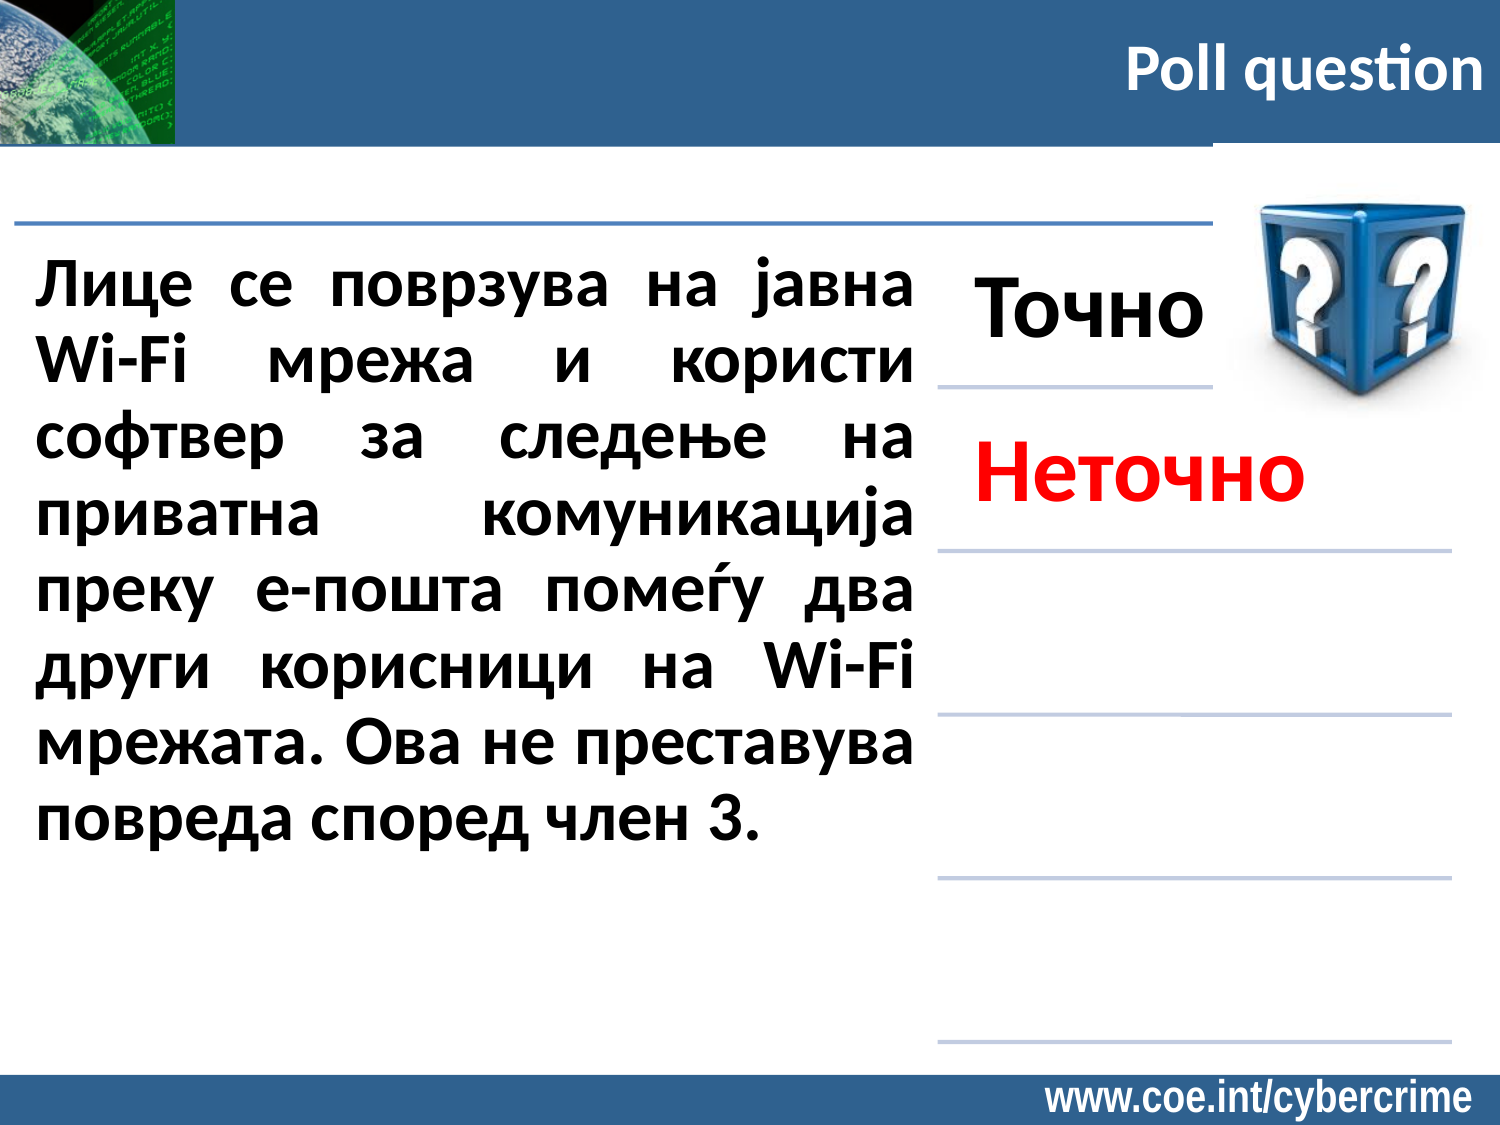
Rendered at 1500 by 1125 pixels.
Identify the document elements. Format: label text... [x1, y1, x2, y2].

picture [1212, 142, 1500, 434]
text_box [0, 1073, 1030, 1125]
text_box Poll question [177, 0, 1500, 149]
picture [0, 0, 175, 144]
text_box www.coe.int/cybercrime [1030, 1059, 1500, 1125]
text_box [14, 222, 1454, 1053]
